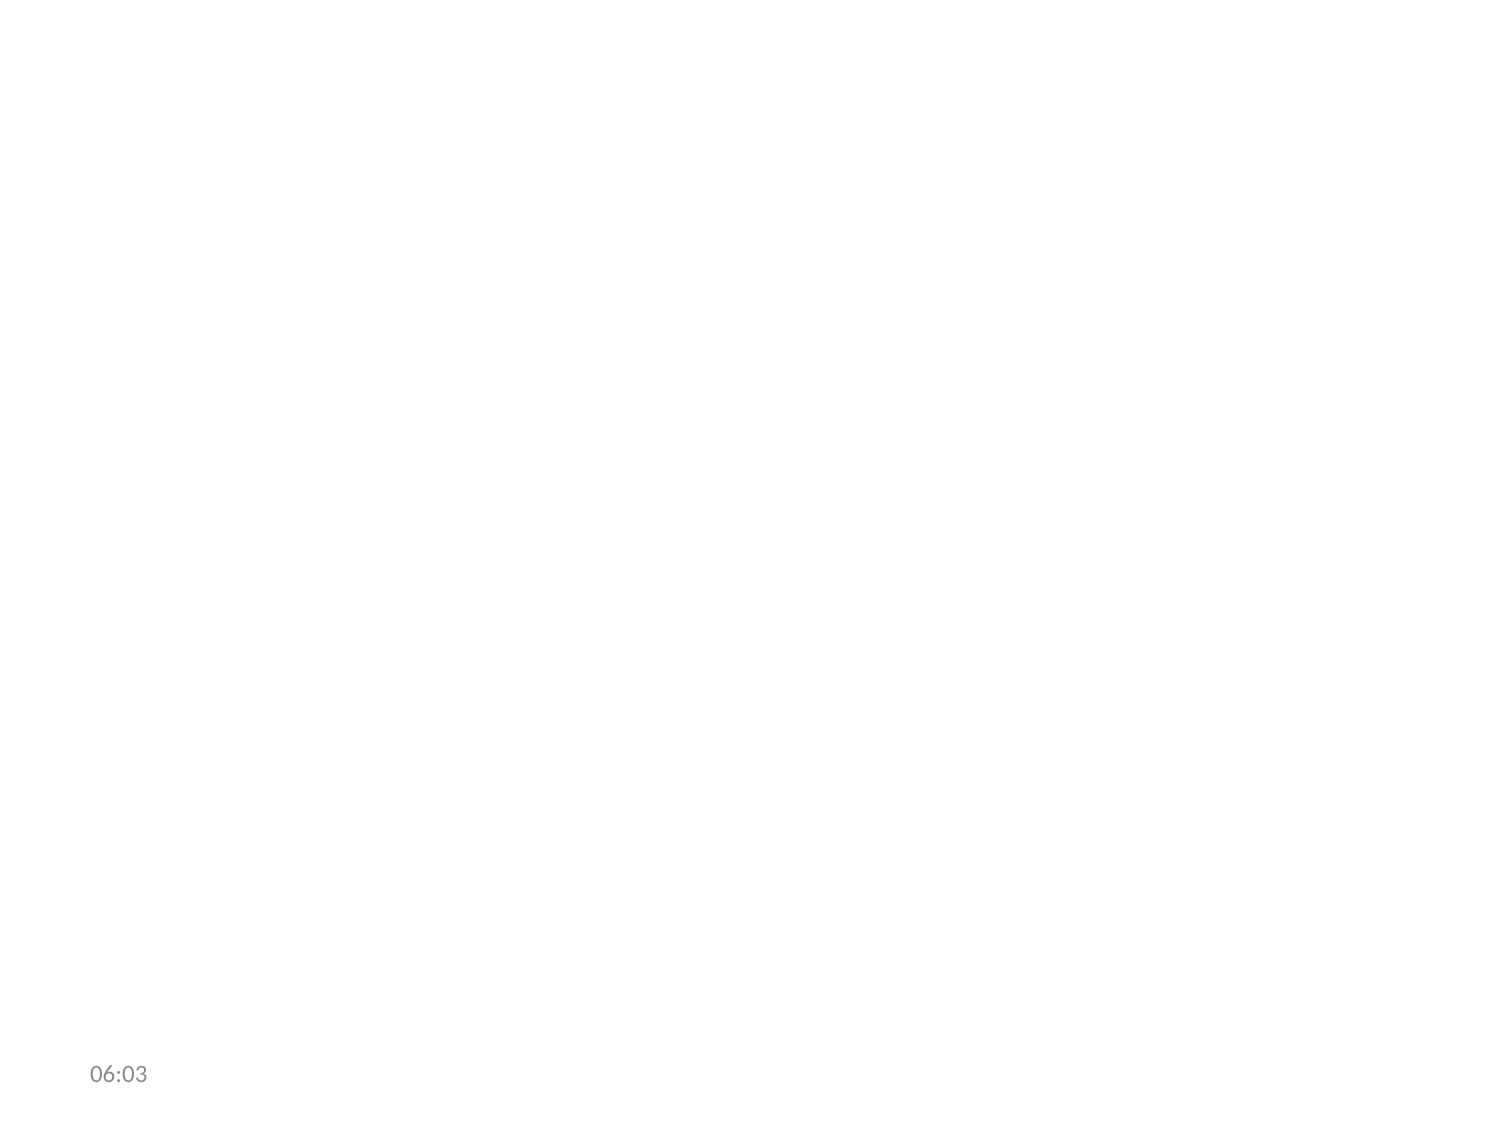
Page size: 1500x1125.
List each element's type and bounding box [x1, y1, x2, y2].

slide_number [75, 1042, 425, 1103]
